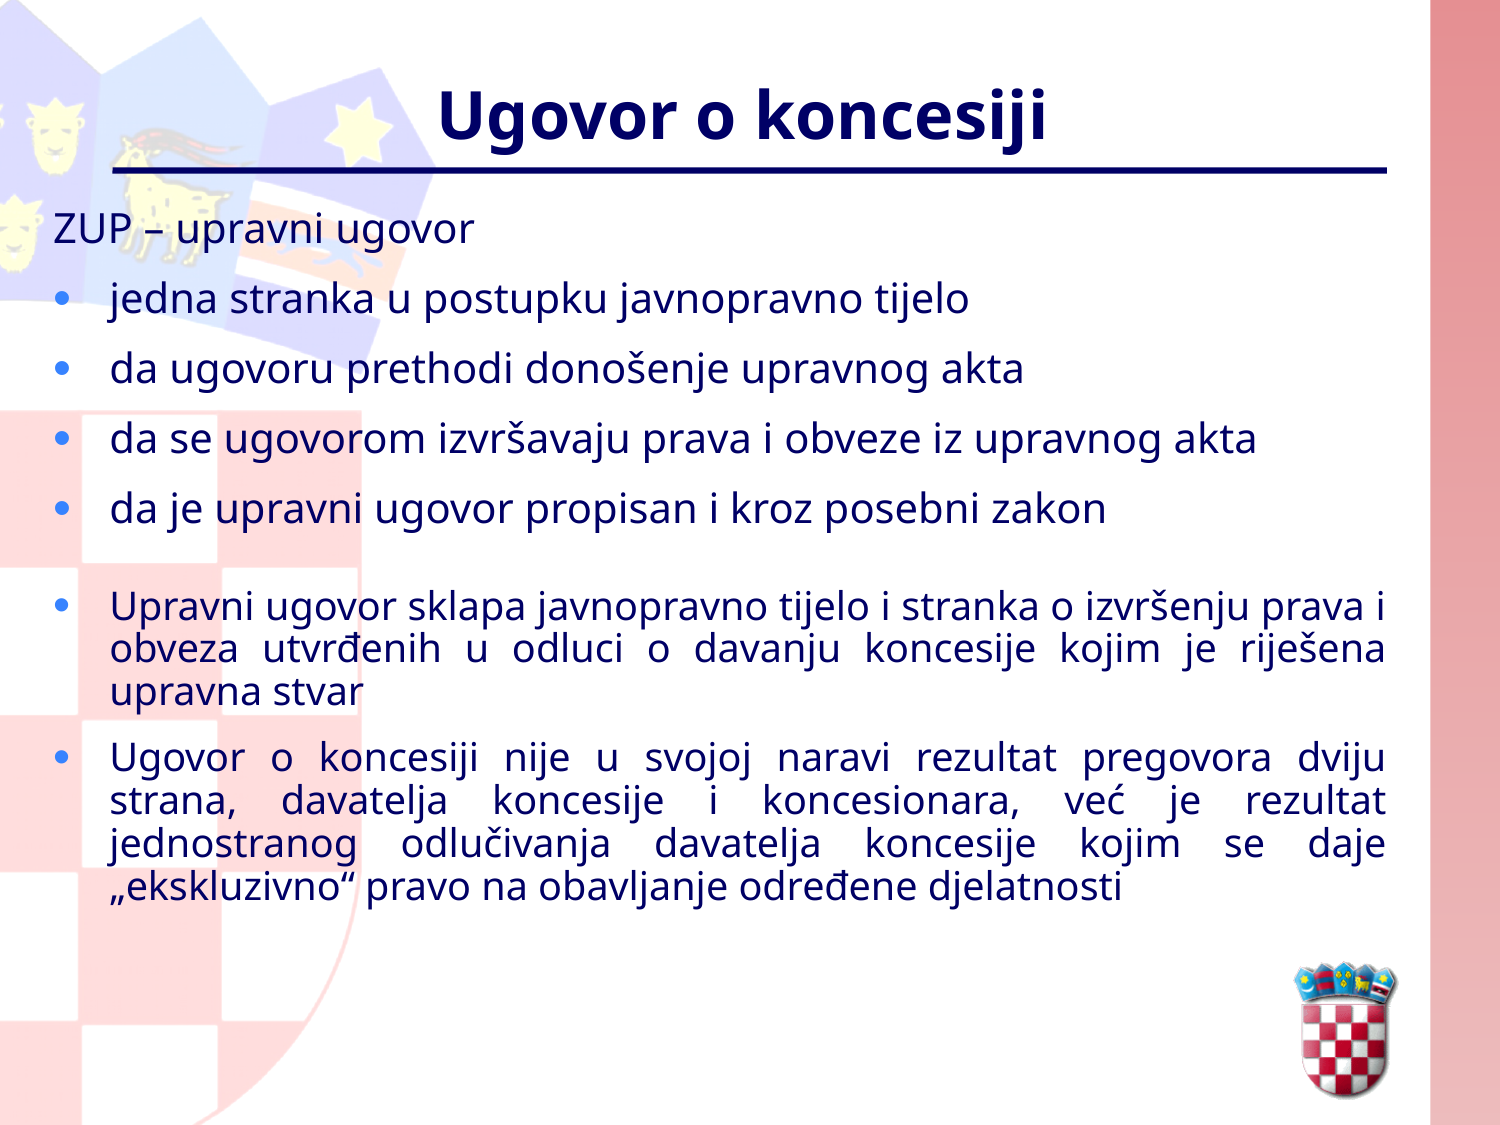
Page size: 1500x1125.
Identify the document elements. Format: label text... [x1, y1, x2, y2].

picture [1293, 961, 1399, 1100]
title Ugovor o koncesiji [88, 54, 1412, 172]
list ZUP – upravni ugovor jedna stranka u postupku javnopravno tijelo da ugovoru prethodi donošenje upravnog akta da se ugovorom izvršavaju prava i obveze iz upravnog akta da je upravni ugovor propisan i kroz posebni zakon Upravni ugovor sklapa javnopravno tijelo i stranka o izvršenju prava i obveza utvrđenih u odluci o davanju koncesije kojim je riješena upravna stvar Ugovor o koncesiji nije u svojoj naravi rezultat pregovora dviju strana, davatelja koncesije i koncesionara, već je rezultat jednostranog odlučivanja davatelja koncesije kojim se daje „ekskluzivno“ pravo na obavljanje određene djelatnosti [53, 208, 1388, 1024]
